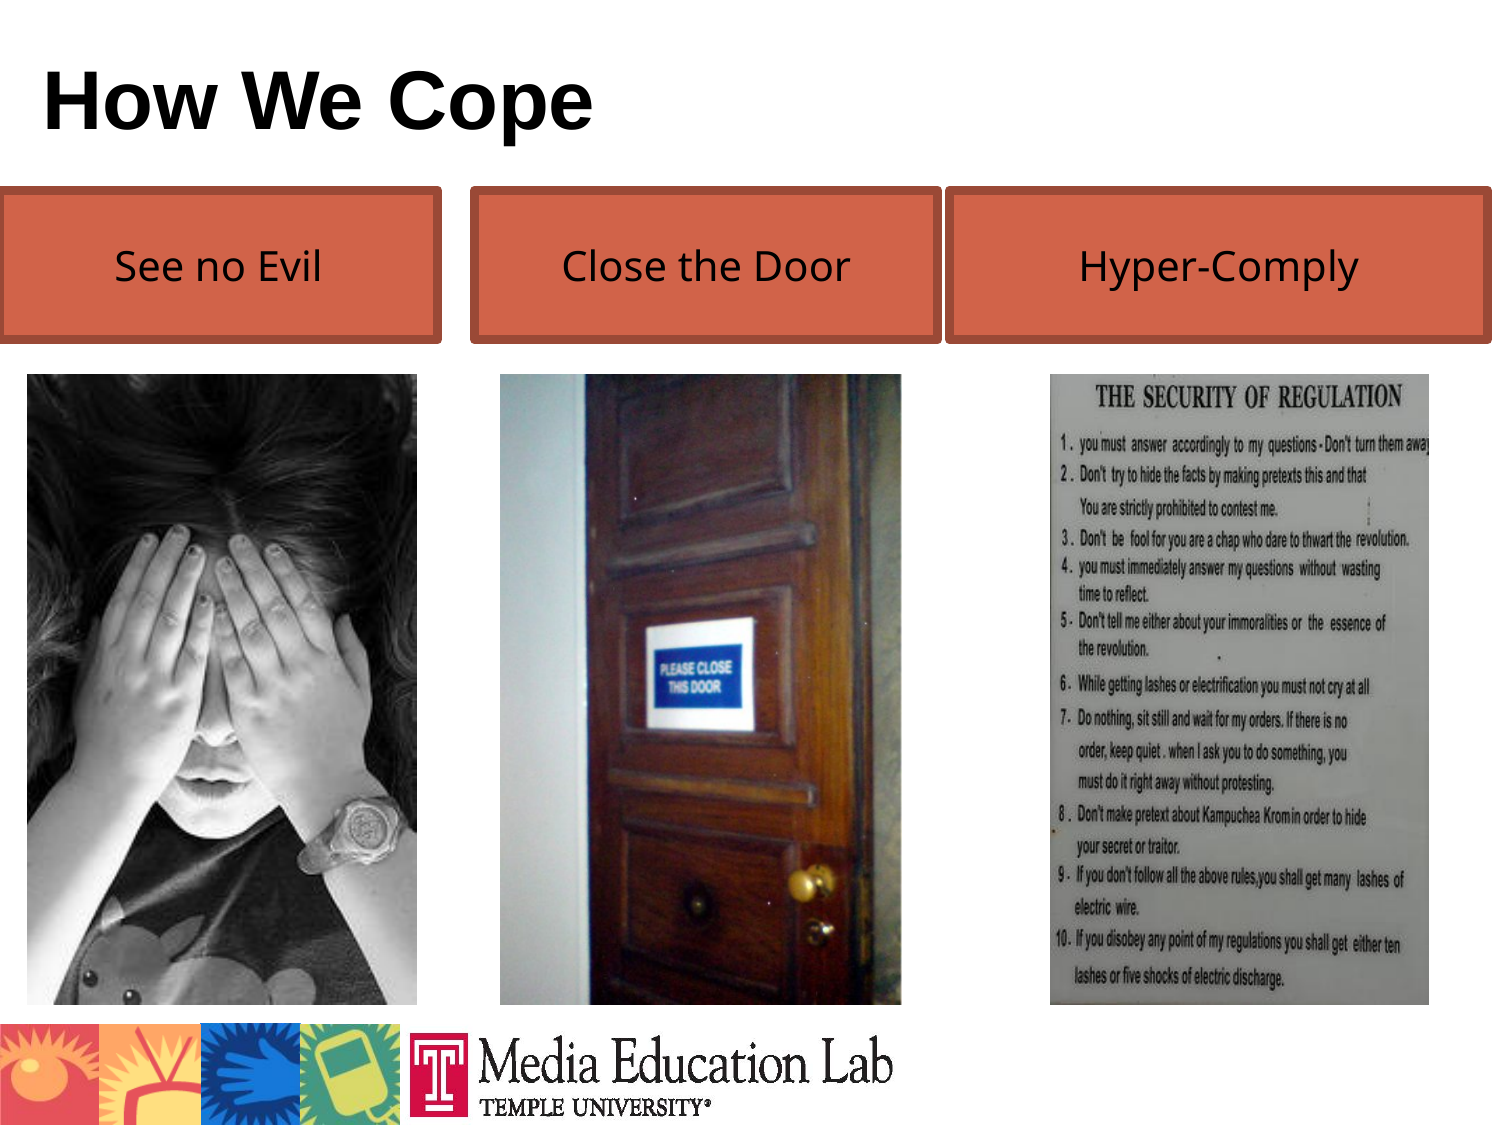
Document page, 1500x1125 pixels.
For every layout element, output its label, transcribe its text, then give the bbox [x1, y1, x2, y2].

picture [499, 374, 902, 1005]
text_box Close the Door [470, 191, 942, 344]
picture [1049, 374, 1429, 1005]
text_box Hyper-Comply [945, 186, 1492, 344]
picture [27, 374, 417, 1005]
title How We Cope [27, 2, 1378, 191]
picture [0, 1023, 900, 1125]
text_box See no Evil [0, 186, 442, 344]
